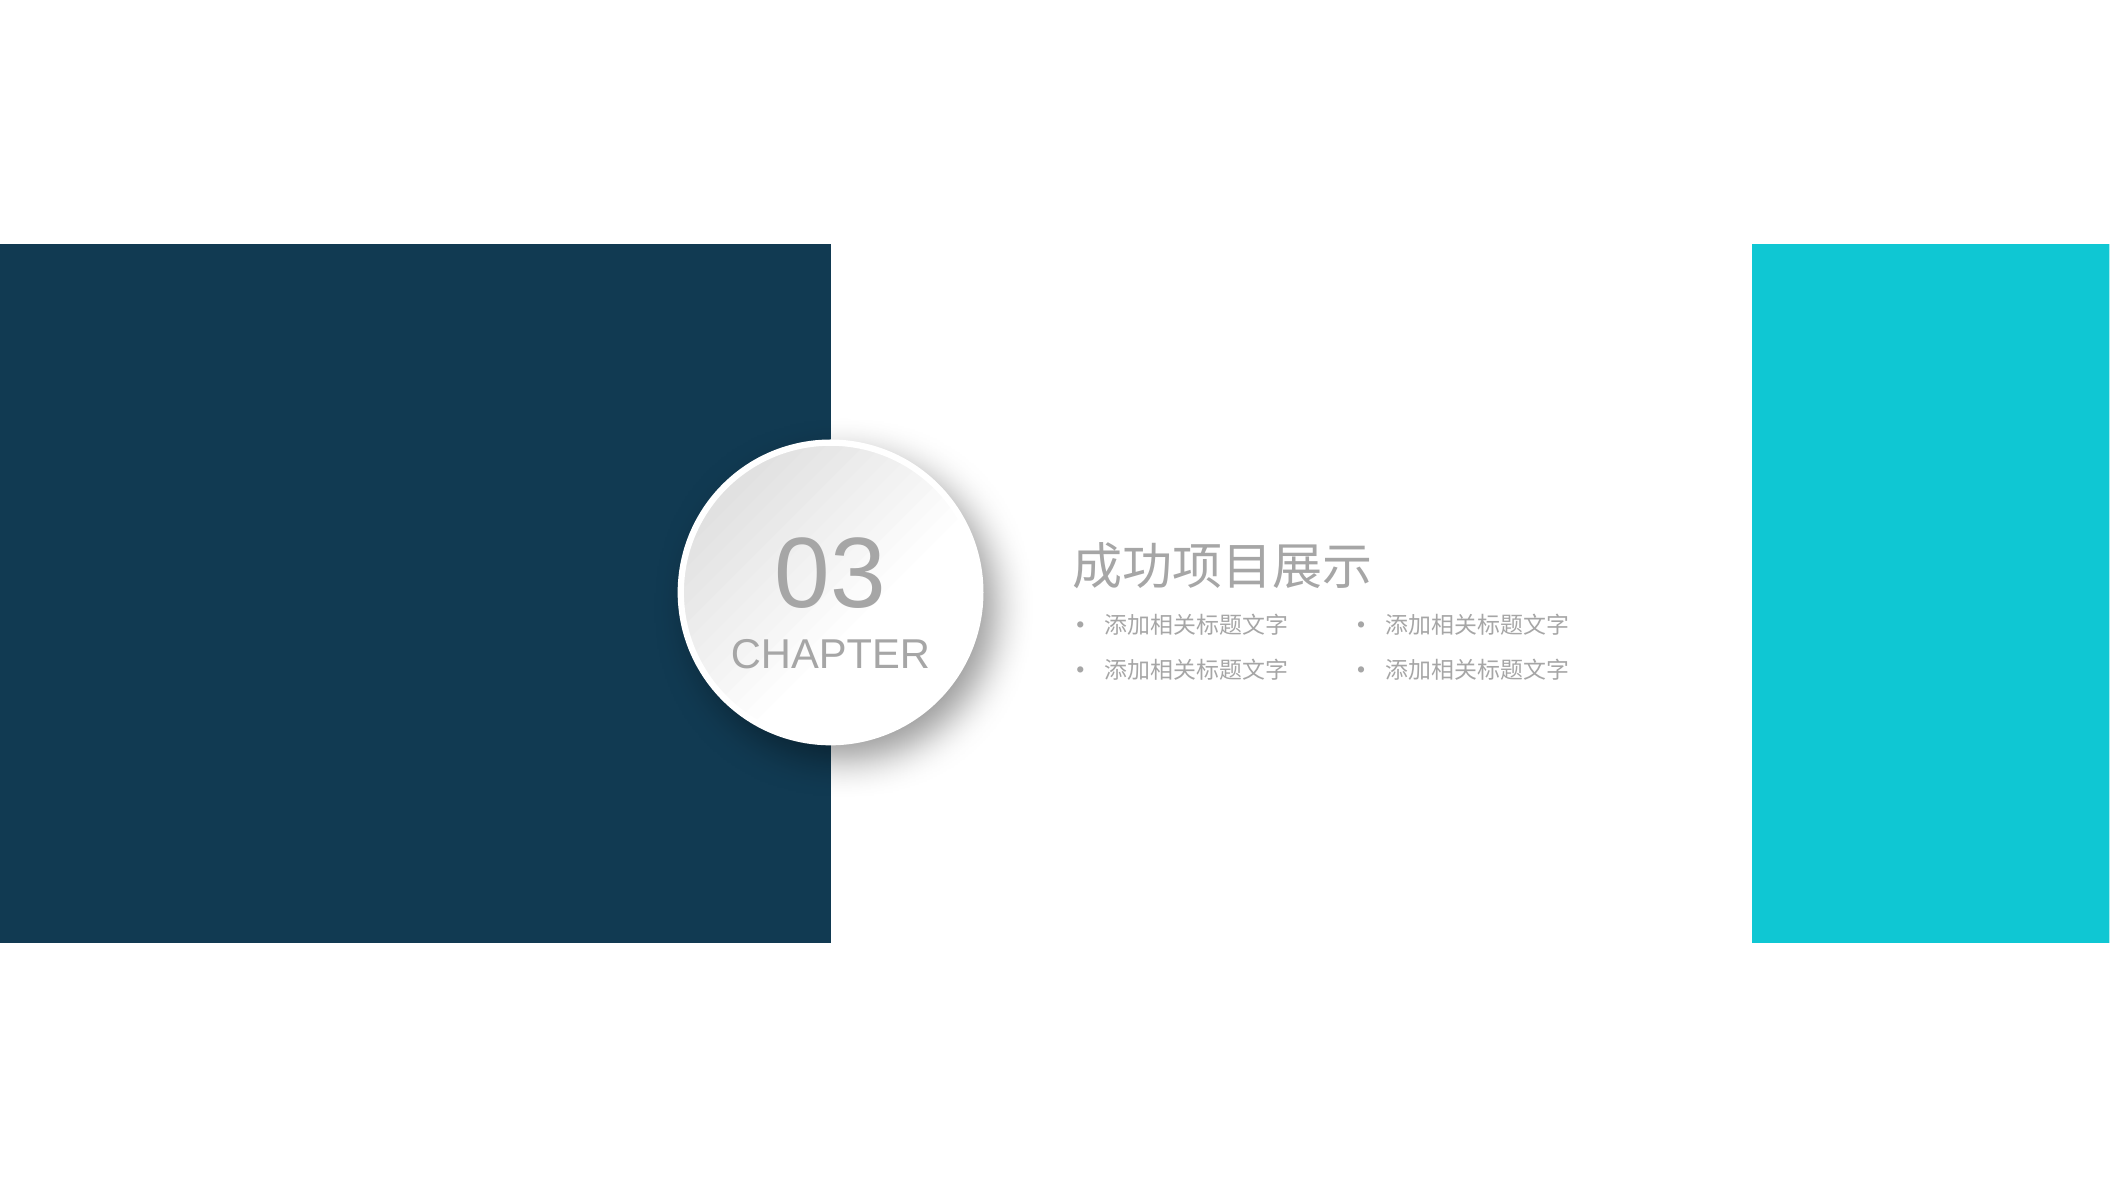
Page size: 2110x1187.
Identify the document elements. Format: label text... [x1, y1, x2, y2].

text_box 成功项目展示 [1072, 534, 1595, 595]
text_box 03 CHAPTER [706, 507, 955, 678]
text_box 添加相关标题文字 [1061, 603, 1304, 646]
text_box 添加相关标题文字 [1061, 648, 1304, 691]
text_box 添加相关标题文字 [1342, 648, 1585, 691]
text_box [0, 243, 832, 943]
text_box [679, 441, 982, 744]
text_box [1751, 243, 2110, 943]
text_box 添加相关标题文字 [1342, 603, 1585, 646]
